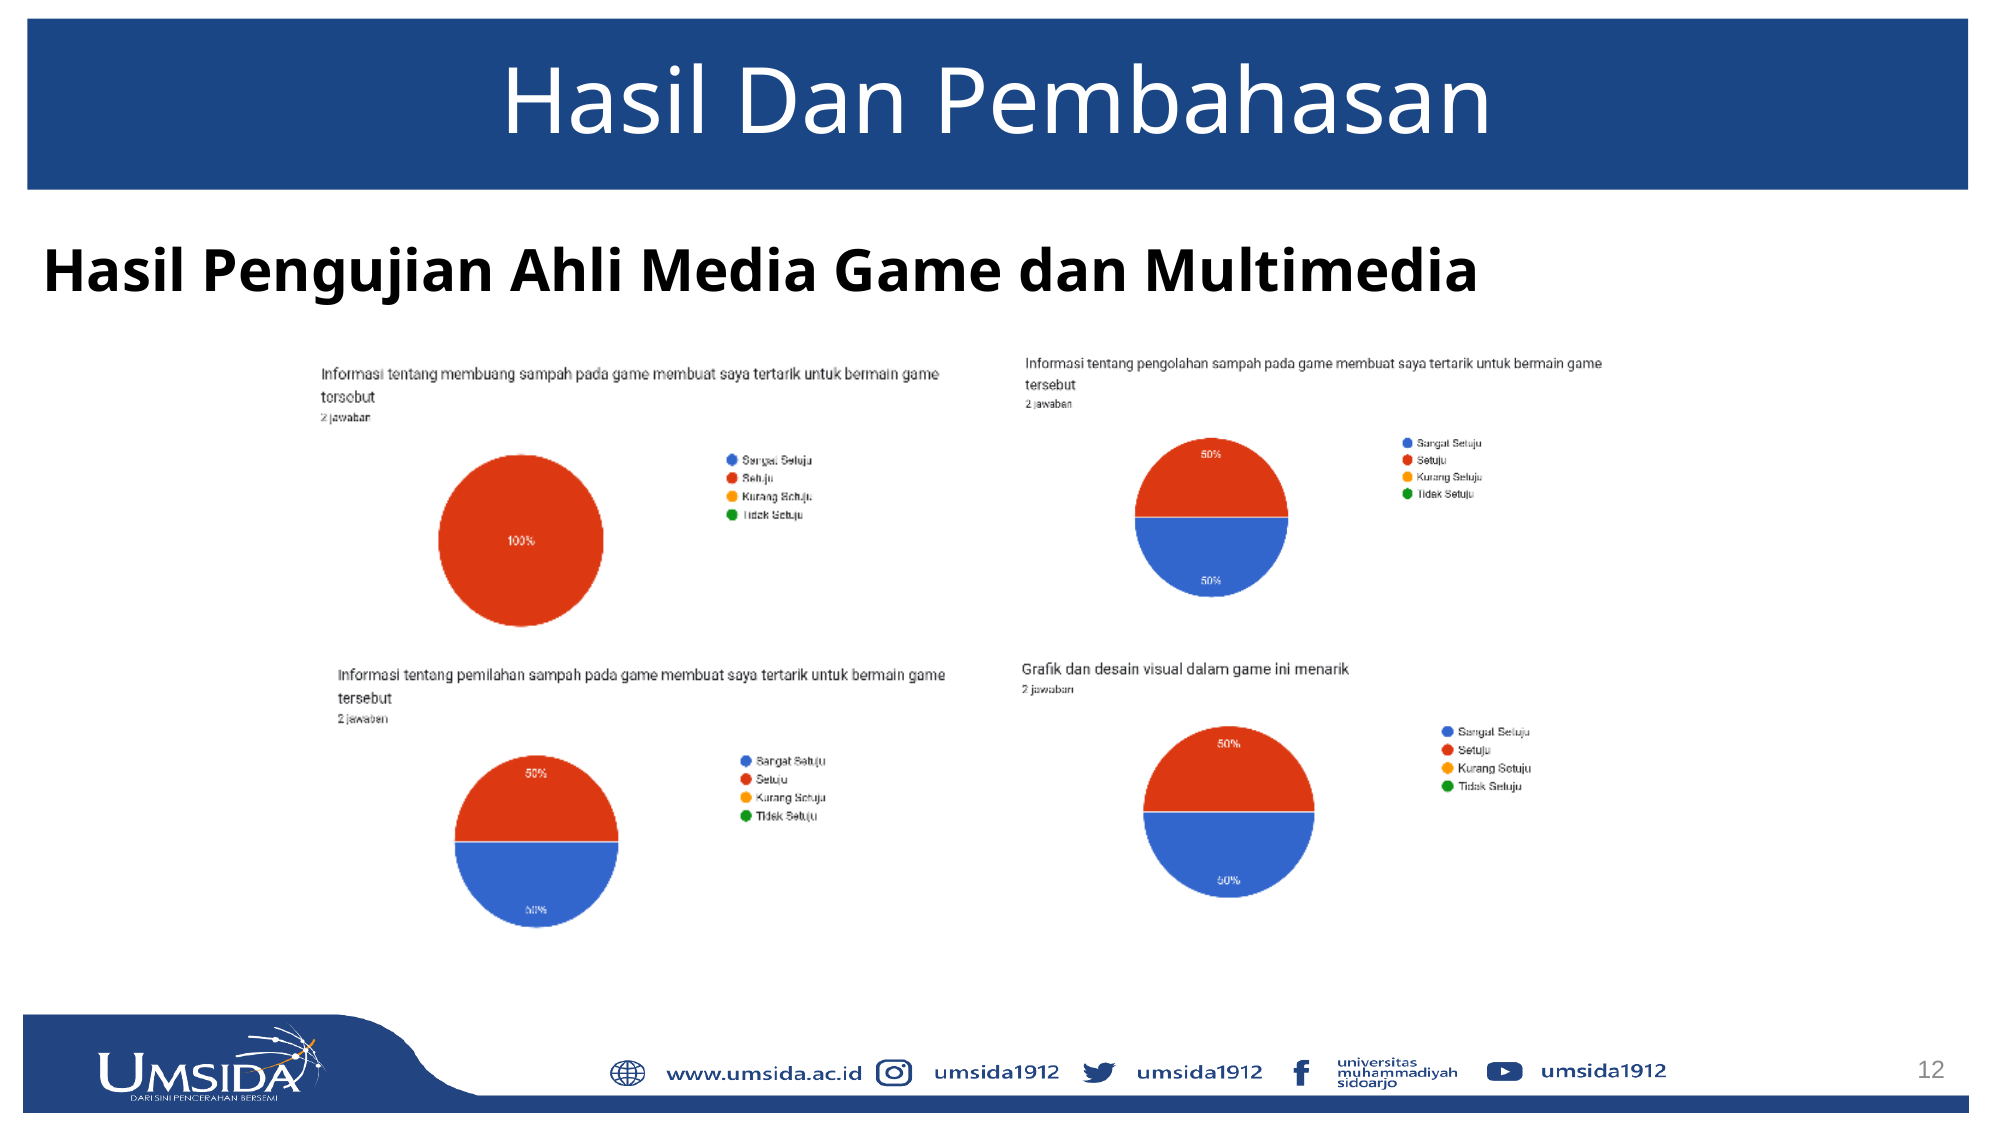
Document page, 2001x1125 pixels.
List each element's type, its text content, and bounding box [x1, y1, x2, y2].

picture [23, 18, 1969, 1113]
list Hasil Pengujian Ahli Media Game dan Multimedia [27, 190, 1699, 289]
title Hasil Dan Pembahasan [27, 18, 1969, 190]
